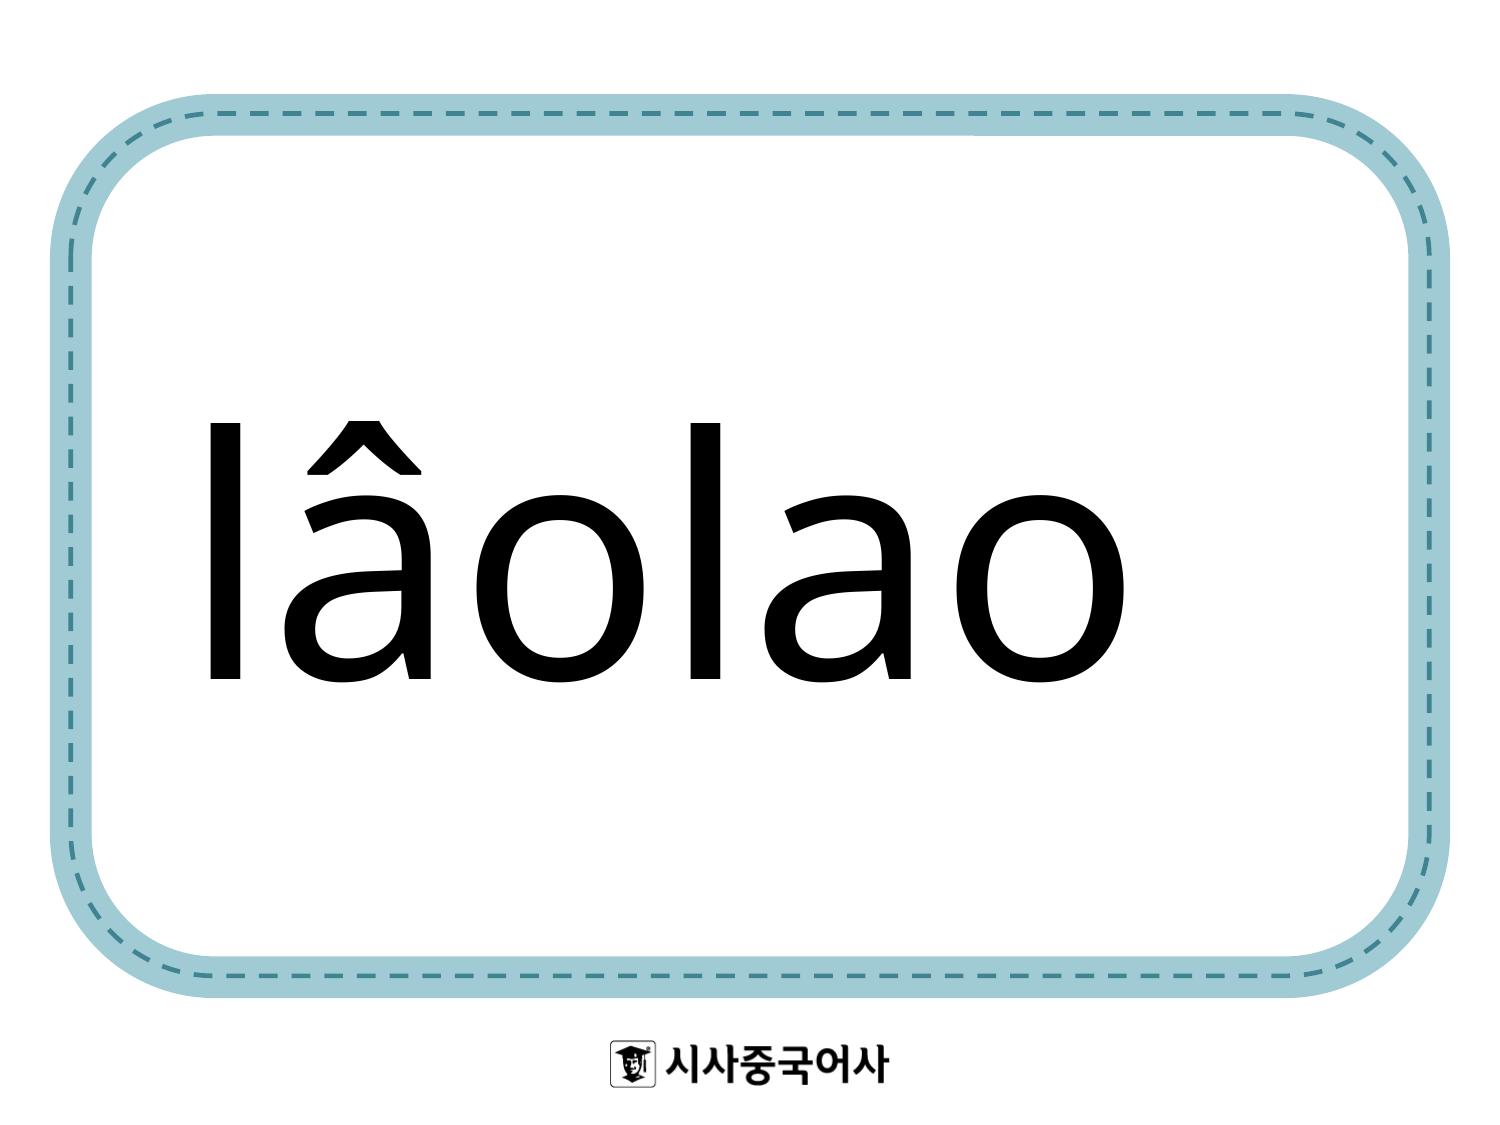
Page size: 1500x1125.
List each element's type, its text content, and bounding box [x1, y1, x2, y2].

picture [602, 1034, 898, 1094]
text_box lâolao [145, 207, 1354, 870]
